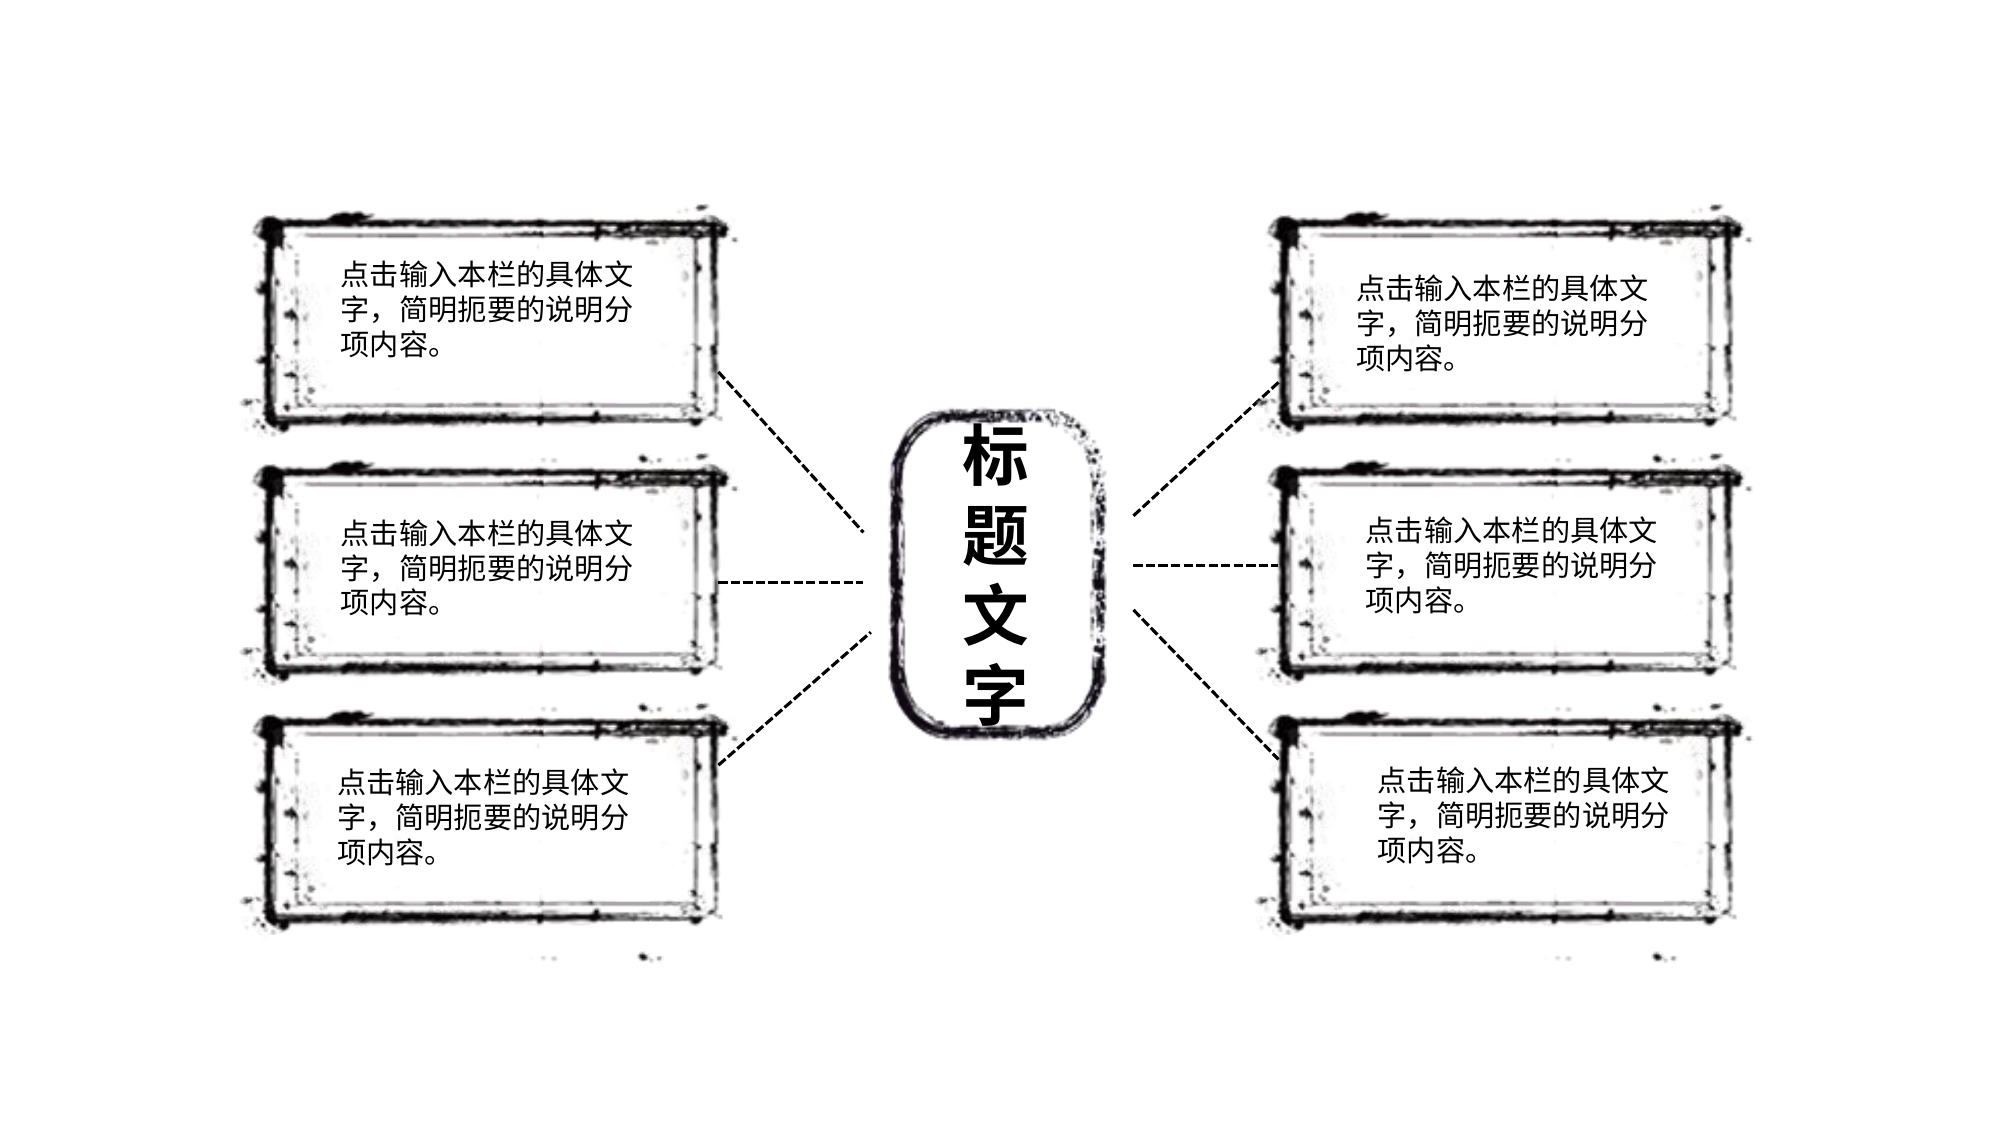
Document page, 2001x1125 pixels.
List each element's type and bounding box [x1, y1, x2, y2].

text_box [226, 183, 1768, 990]
